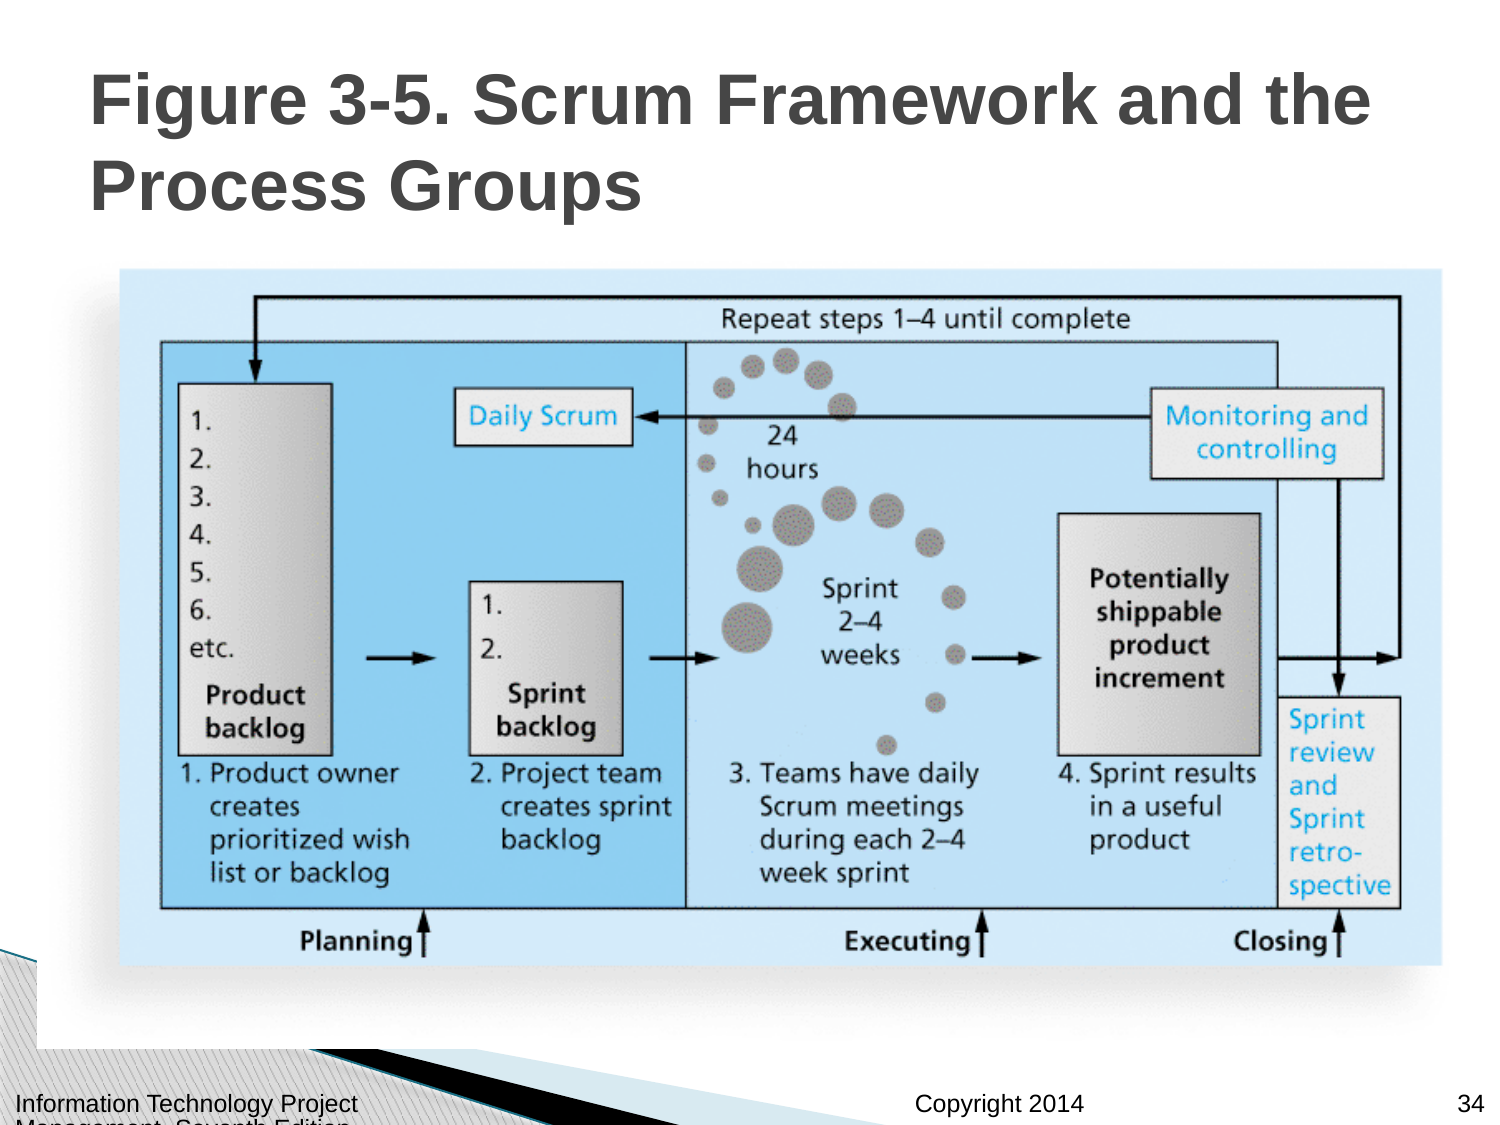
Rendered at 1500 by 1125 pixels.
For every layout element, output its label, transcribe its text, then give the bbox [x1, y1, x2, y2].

footer Information Technology Project Management, Seventh Edition [0, 1065, 388, 1125]
title Figure 3-5. Scrum Framework and the Process Groups [75, 45, 1425, 233]
picture [37, 249, 1463, 1049]
slide_number 34 [1408, 1065, 1500, 1125]
